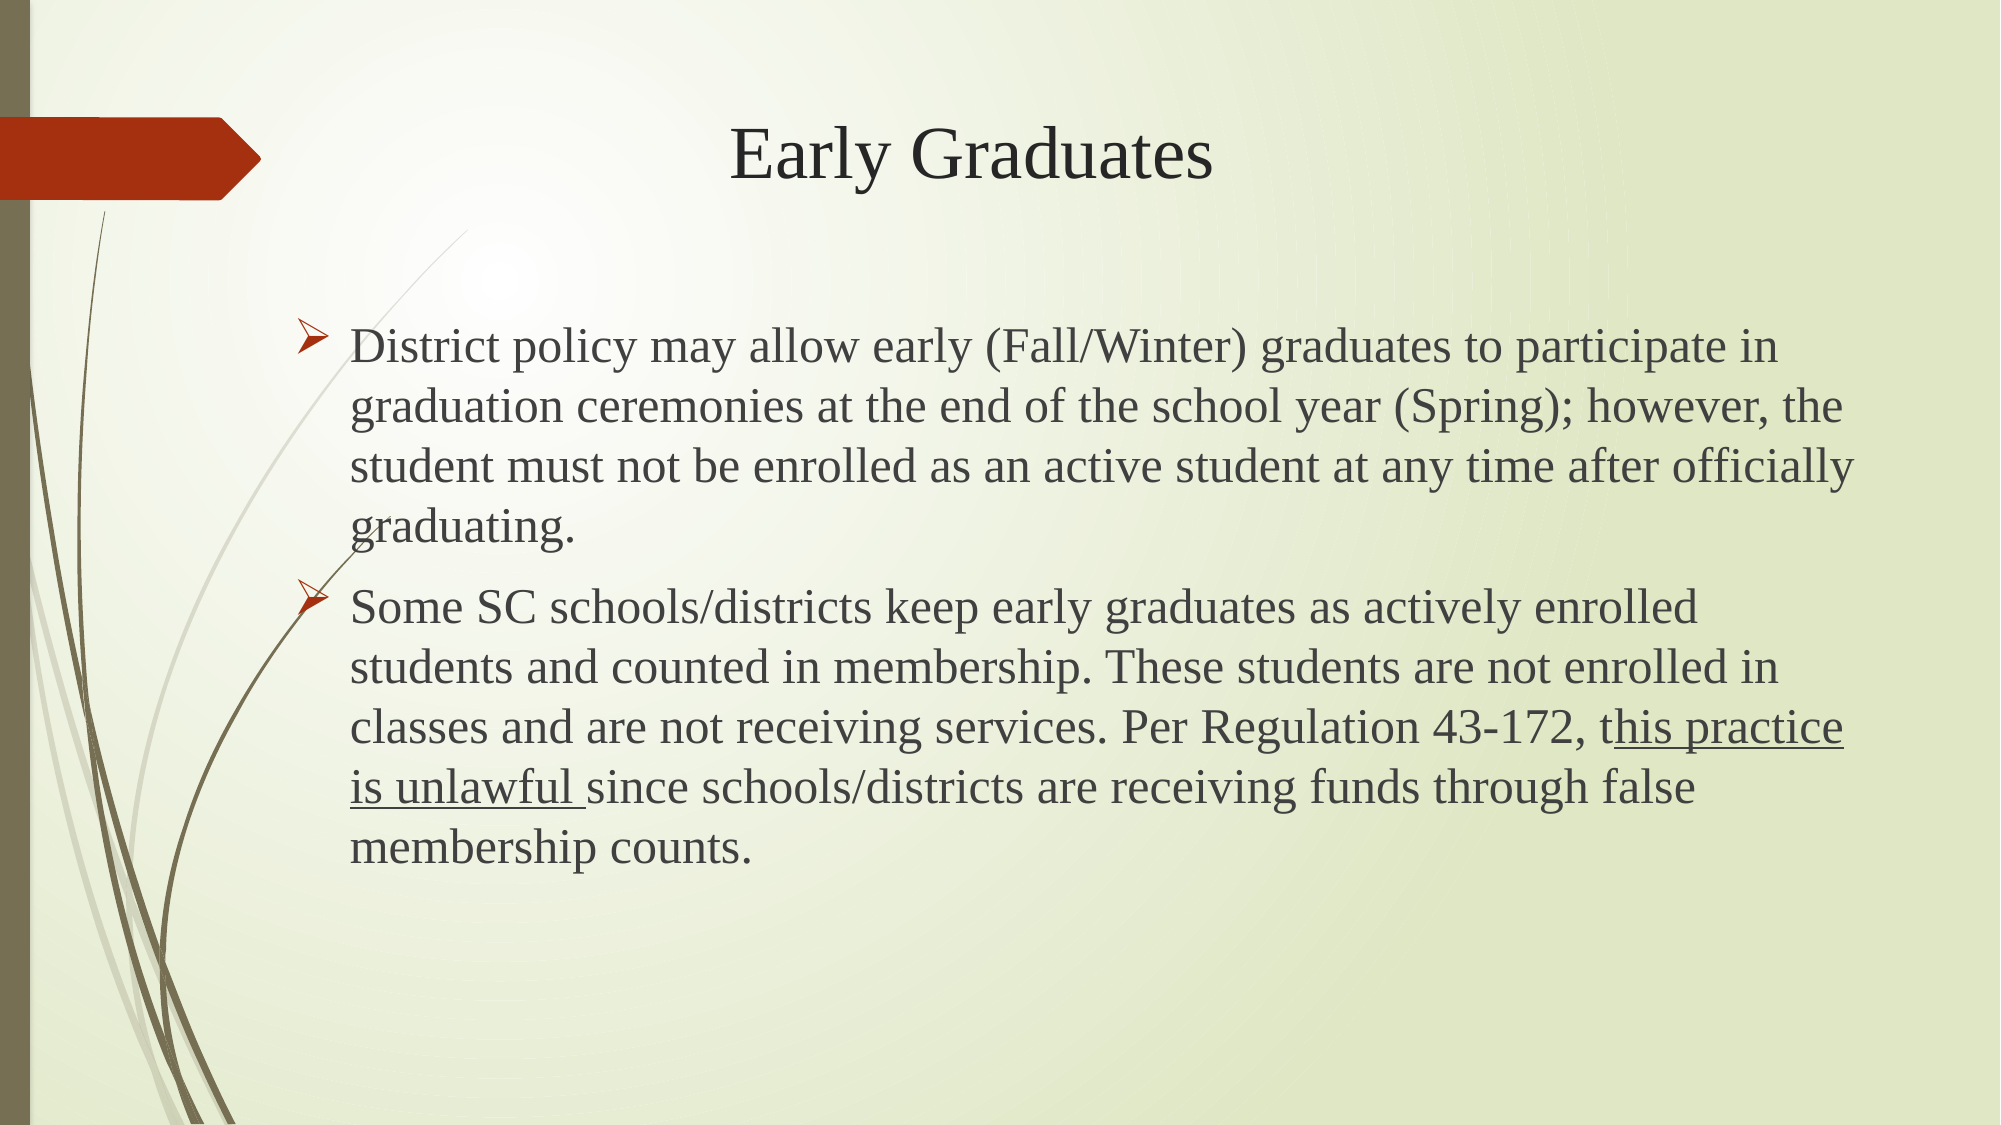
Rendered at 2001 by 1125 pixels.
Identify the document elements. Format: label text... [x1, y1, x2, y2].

title Early Graduates [175, 96, 1770, 204]
list District policy may allow early (Fall/Winter) graduates to participate in graduation ceremonies at the end of the school year (Spring); however, the student must not be enrolled as an active student at any time after officially graduating. Some SC schools/districts keep early graduates as actively enrolled students and counted in membership. These students are not enrolled in classes and are not receiving services. Per Regulation 43-172, this practice is unlawful since schools/districts are receiving funds through false membership counts. [278, 305, 1873, 1125]
